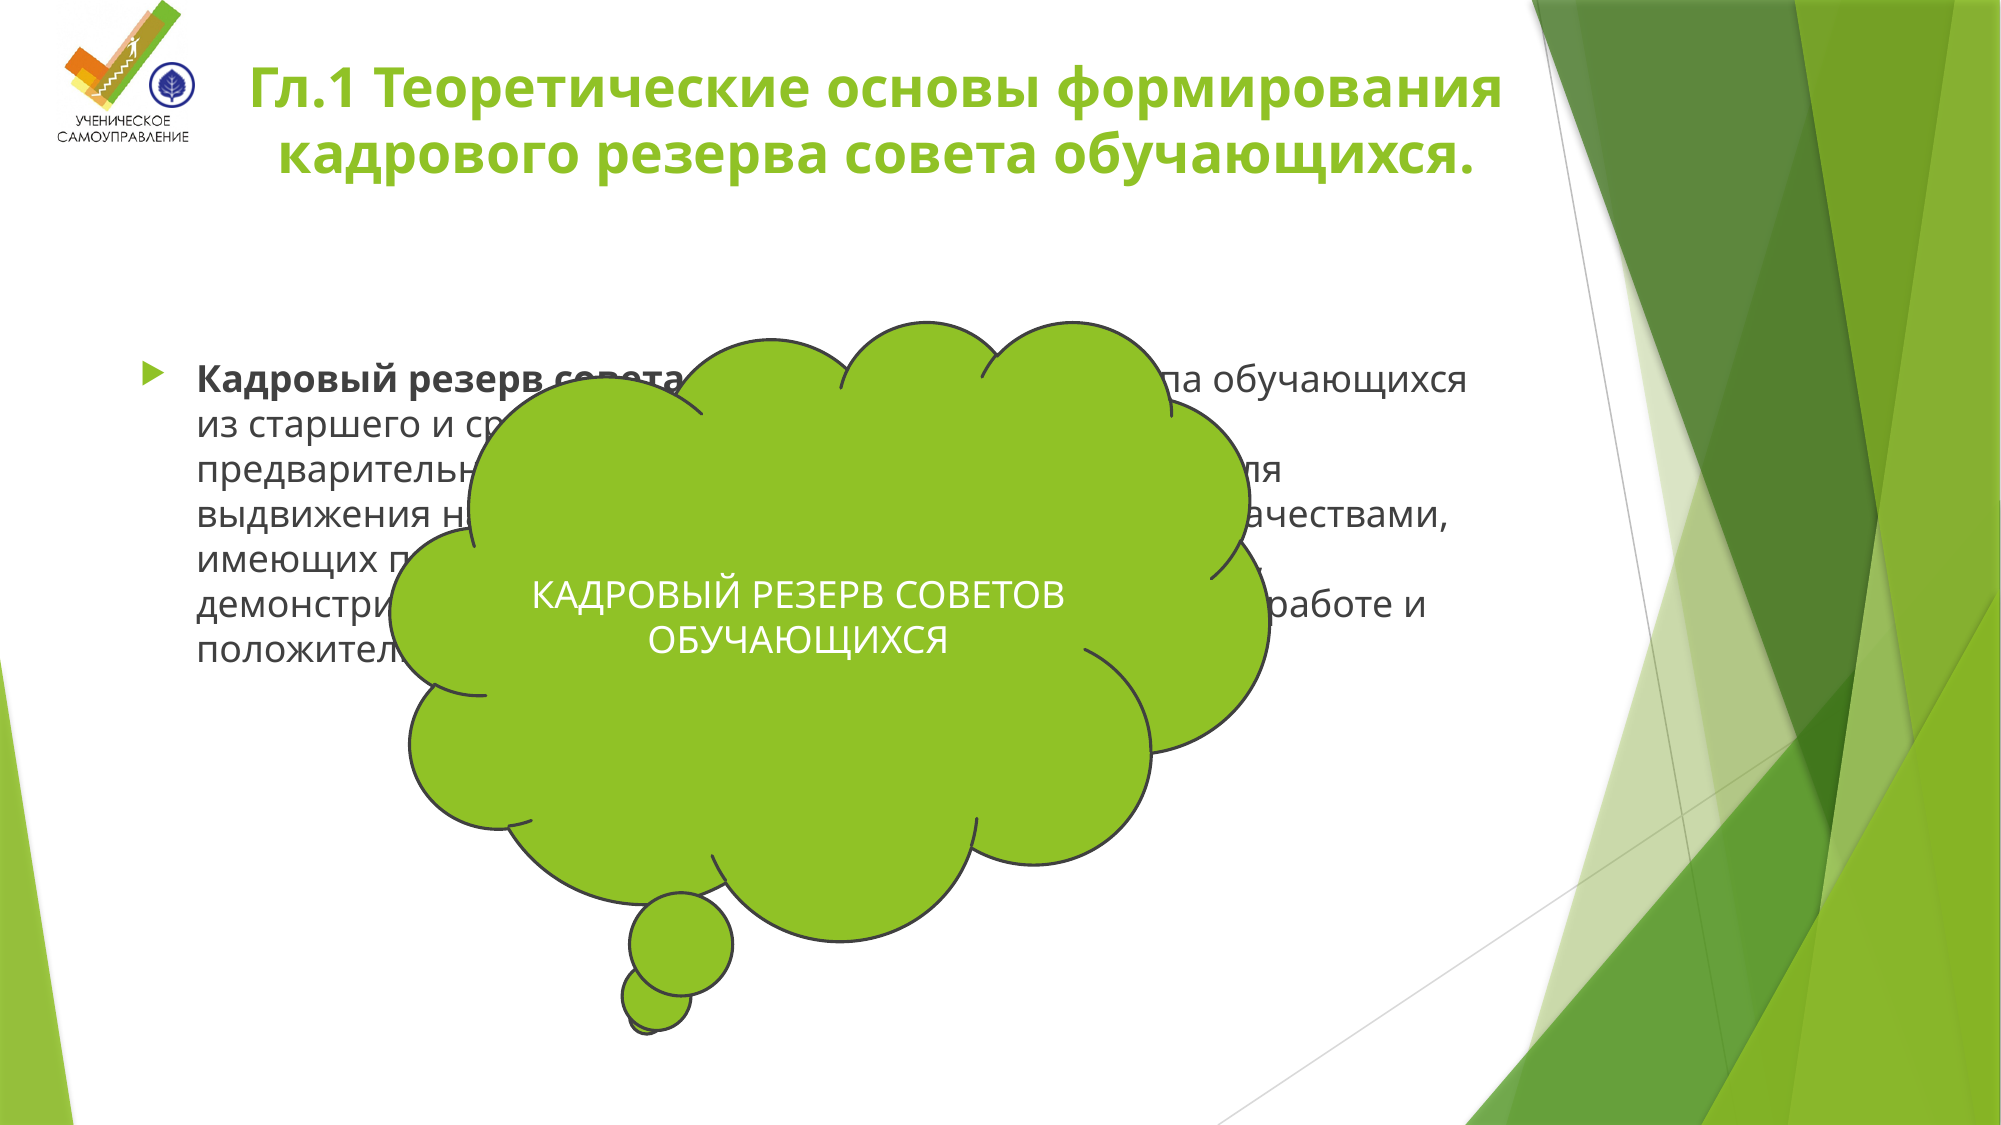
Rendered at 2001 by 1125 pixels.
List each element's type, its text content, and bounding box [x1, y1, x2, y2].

list Кадровый резерв совета обучающихся – это группа обучающихся из старшего и среднего звеньев школы, прошедших предварительный отбор, обладающих необходимыми для выдвижения на должности компетенциями, деловыми качествами, имеющих потенциал и мотивацию для карьерного роста, демонстрирующих высокую результативность в текущей работе и положительно зарекомендовавших себя в учёбе. [705, 347, 1535, 985]
list Кадровый резерв совета обучающихся – это группа обучающихся из старшего и среднего звеньев школы, прошедших предварительный отбор, обладающих необходимыми для выдвижения на должности компетенциями, деловыми качествами, имеющих потенциал и мотивацию для карьерного роста, демонстрирующих высокую результативность в текущей работе и положительно зарекомендовавших себя в учёбе. [124, 347, 724, 985]
picture [0, 0, 237, 154]
text_box КАДРОВЫЙ РЕЗЕРВ СОВЕТОВ ОБУЧАЮЩИХСЯ [388, 320, 1272, 1036]
title Гл.1 Теоретические основы формирования кадрового резерва совета обучающихся. [172, 44, 1583, 262]
